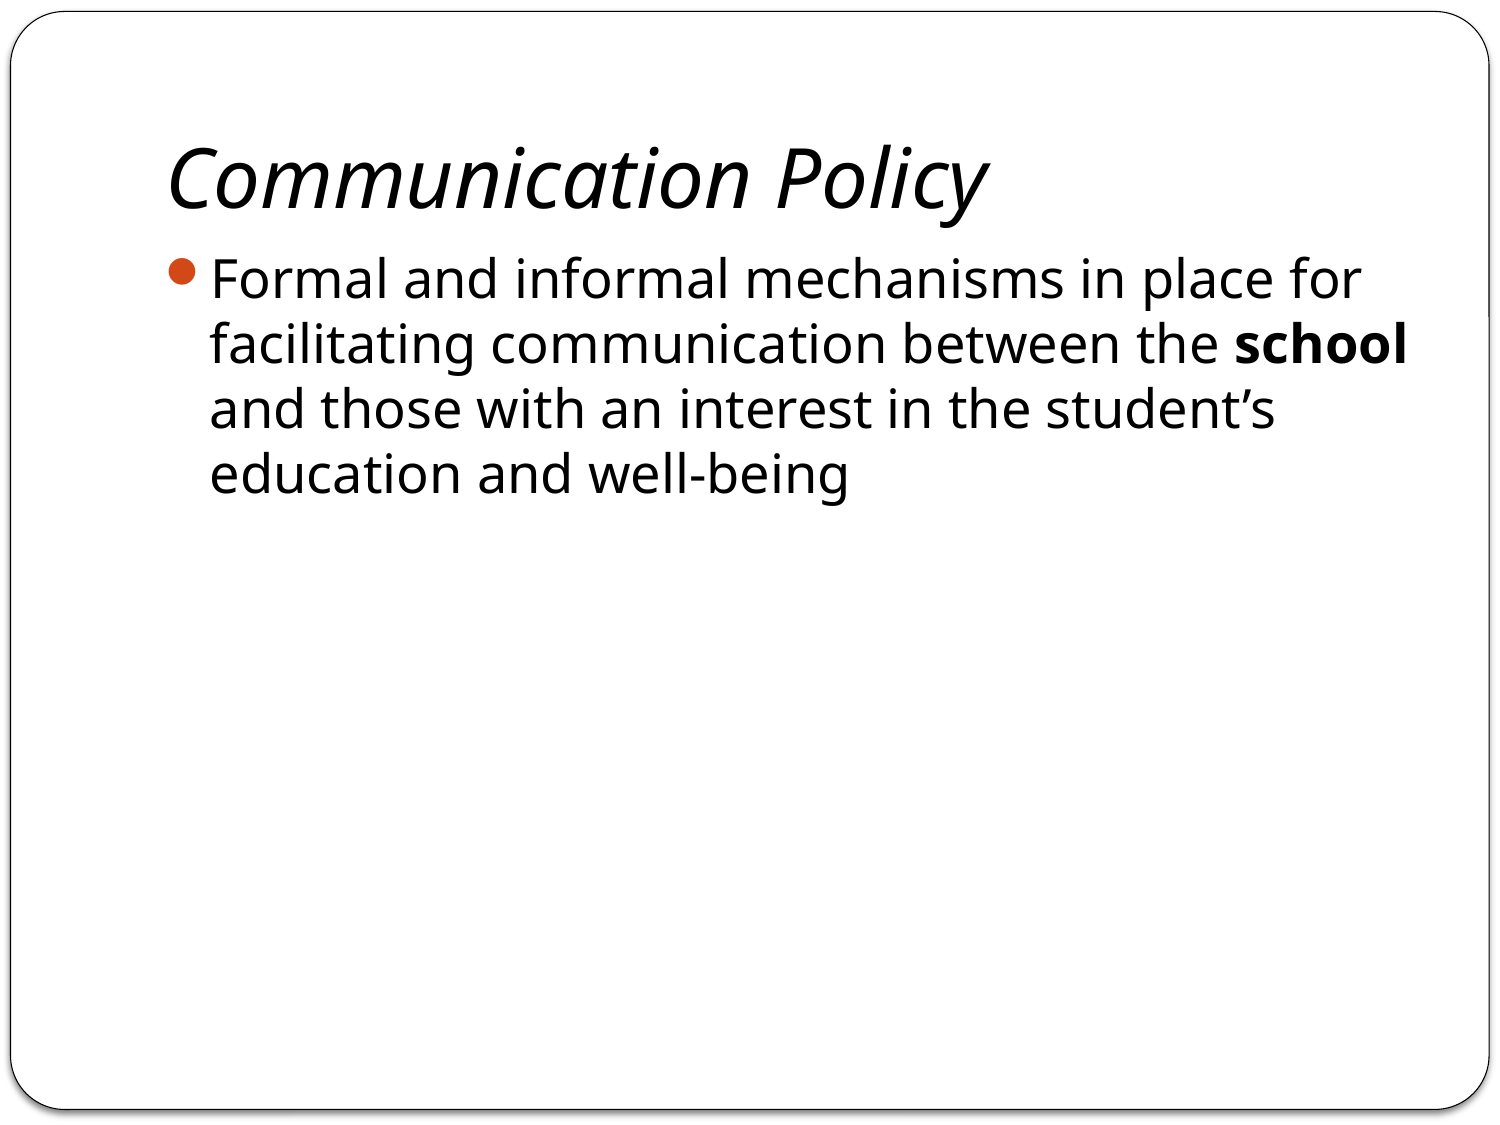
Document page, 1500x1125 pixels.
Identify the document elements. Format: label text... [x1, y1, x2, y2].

list Formal and informal mechanisms in place for facilitating communication between the school and those with an interest in the student’s education and well-being [150, 237, 1425, 988]
title Communication Policy [150, 45, 1425, 233]
